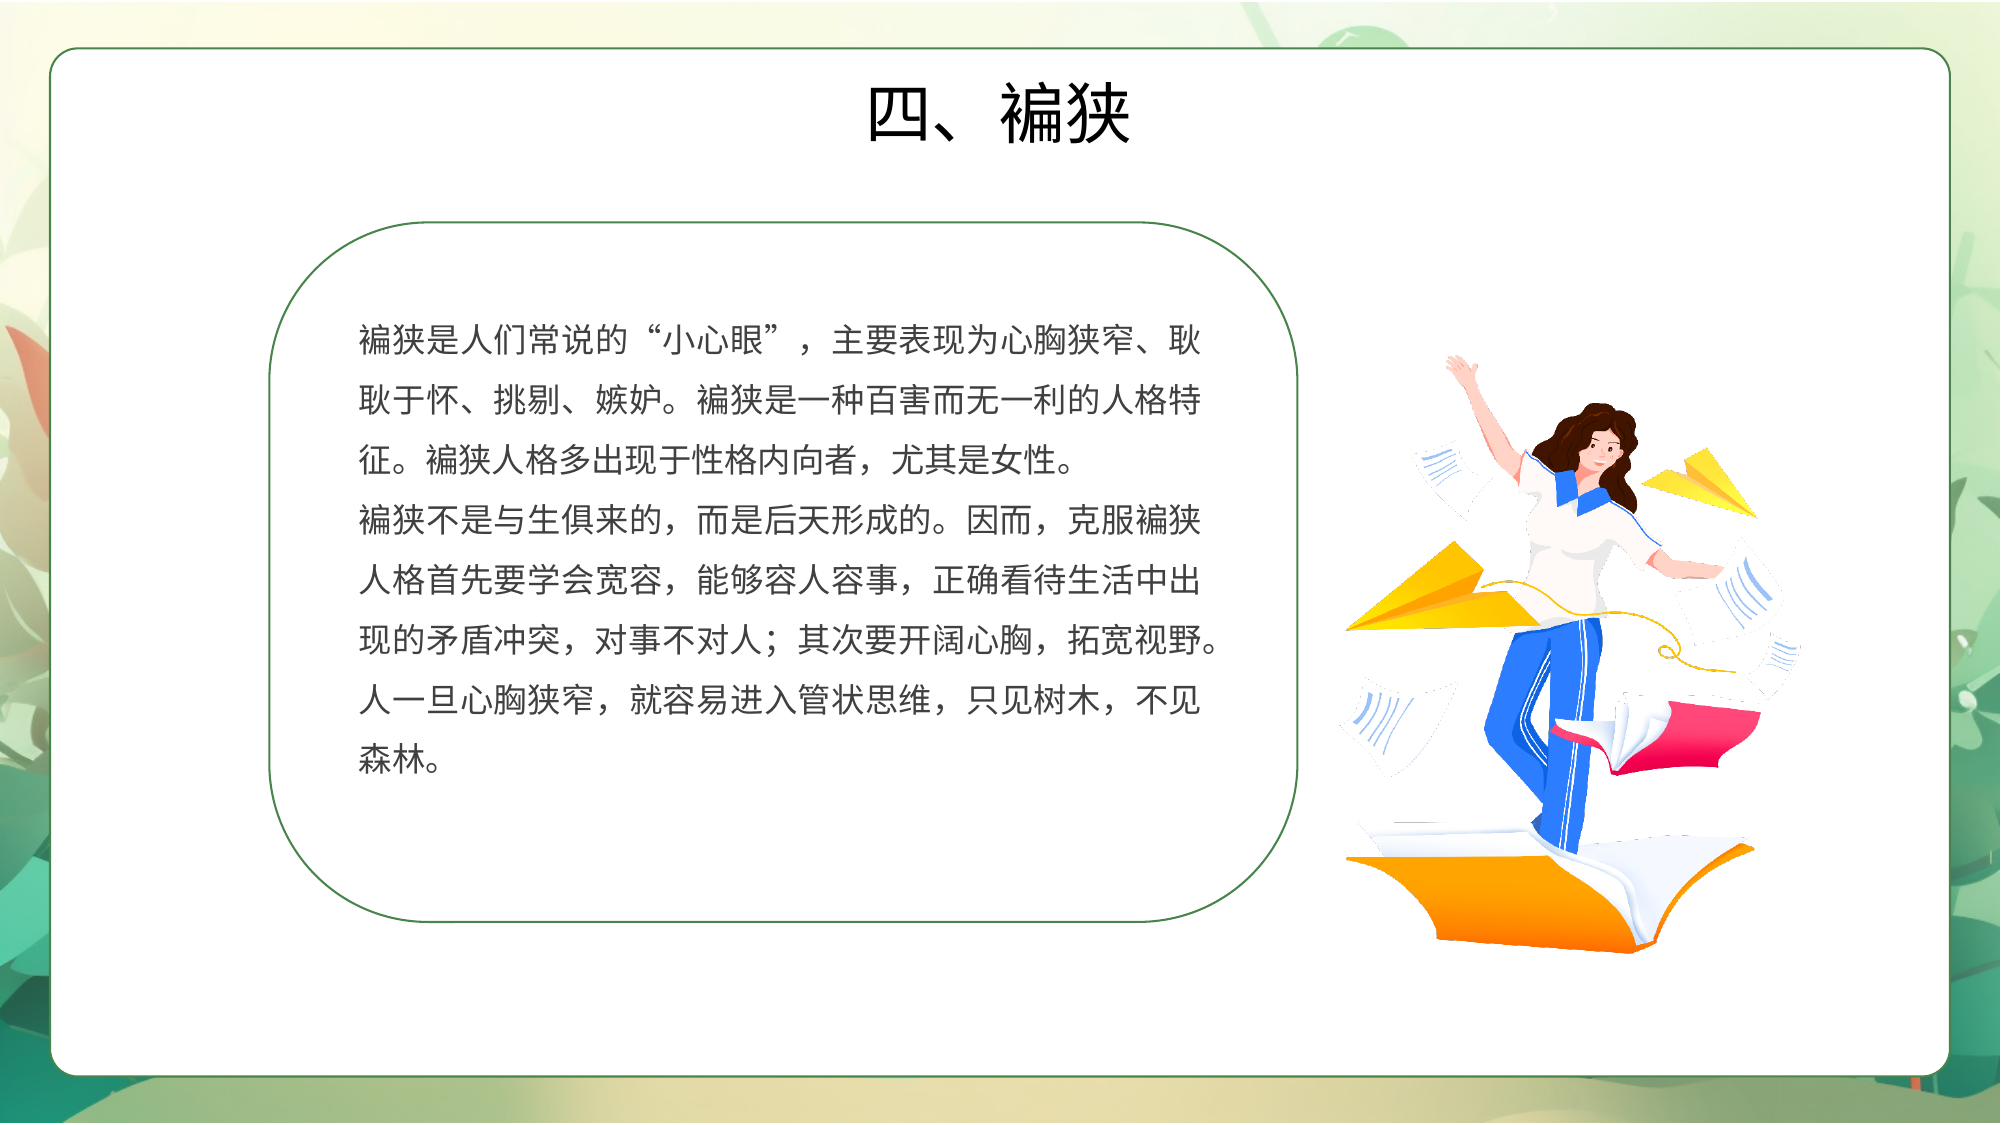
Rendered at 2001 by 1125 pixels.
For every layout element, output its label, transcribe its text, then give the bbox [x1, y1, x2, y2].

text_box 四、褊狭 [437, 64, 1561, 160]
picture [0, 2, 2000, 1123]
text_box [269, 222, 1298, 922]
